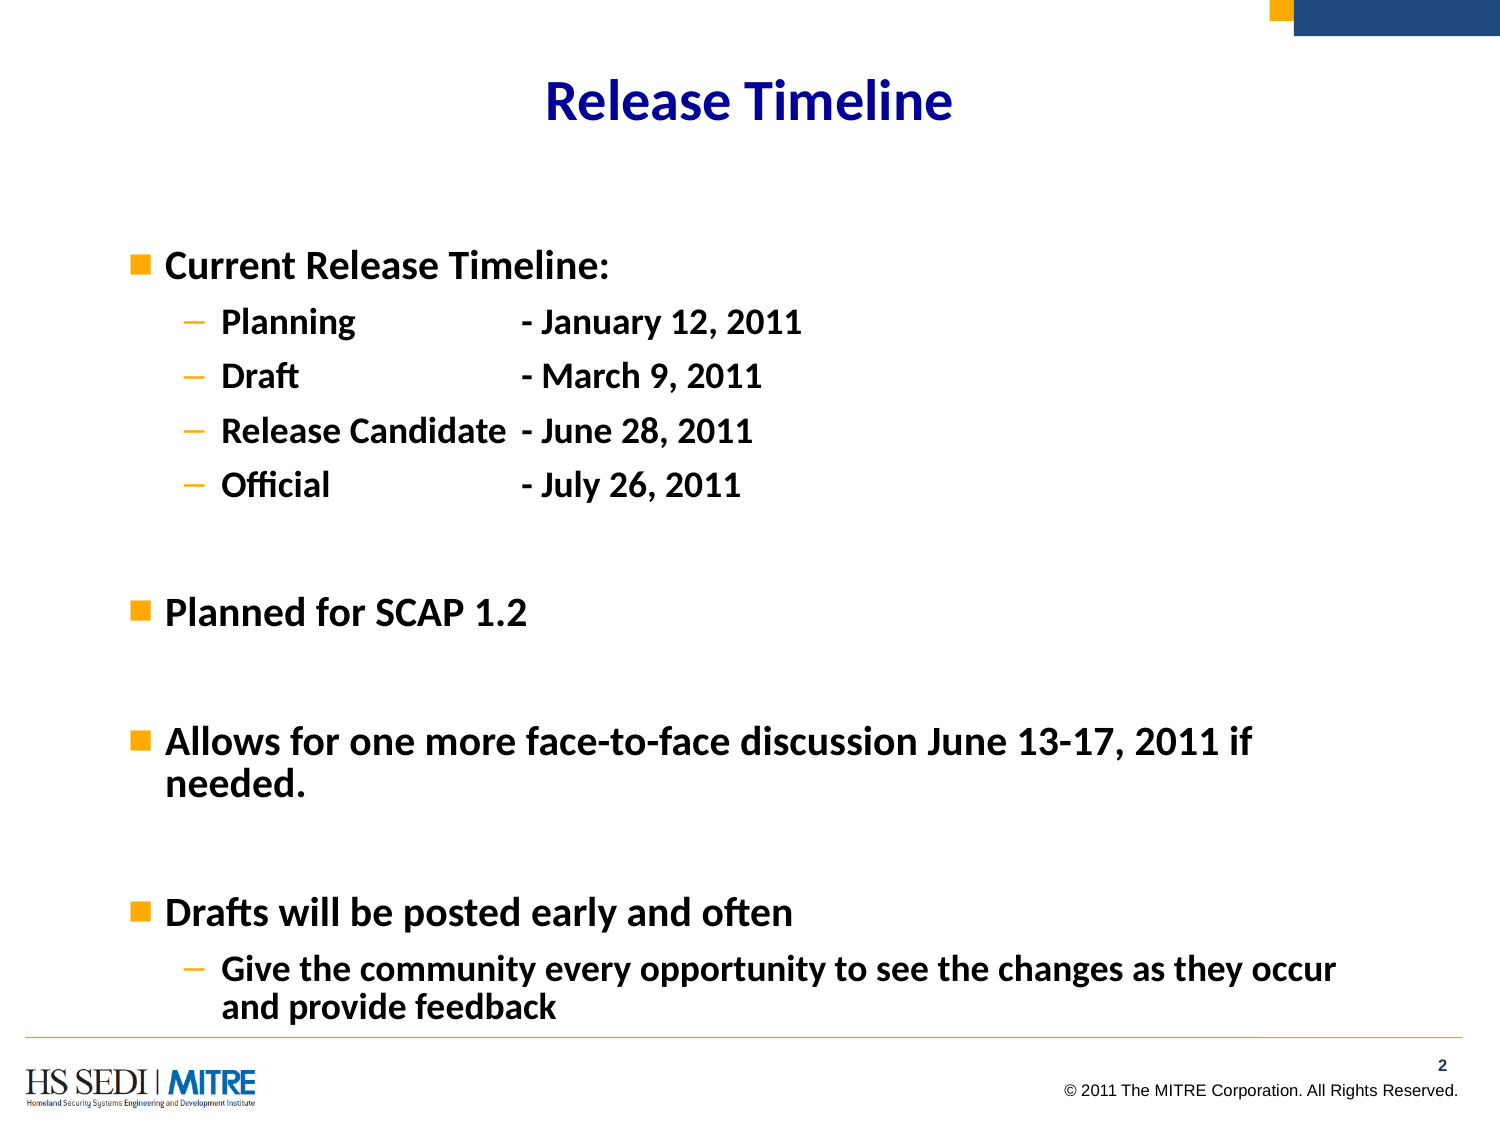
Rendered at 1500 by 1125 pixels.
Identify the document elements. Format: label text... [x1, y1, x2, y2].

slide_number 1 [1374, 1049, 1463, 1076]
picture [20, 1058, 271, 1122]
list Current Release Timeline: Planning - January 12, 2011 Draft - March 9, 2011 Release Candidate - June 28, 2011 Official - July 26, 2011 Planned for SCAP 1.2 Allows for one more face-to-face discussion June 13-17, 2011 if needed. Drafts will be posted early and often Give the community every opportunity to see the changes as they occur and provide feedback [112, 180, 1387, 1024]
title Release Timeline [43, 62, 1457, 151]
